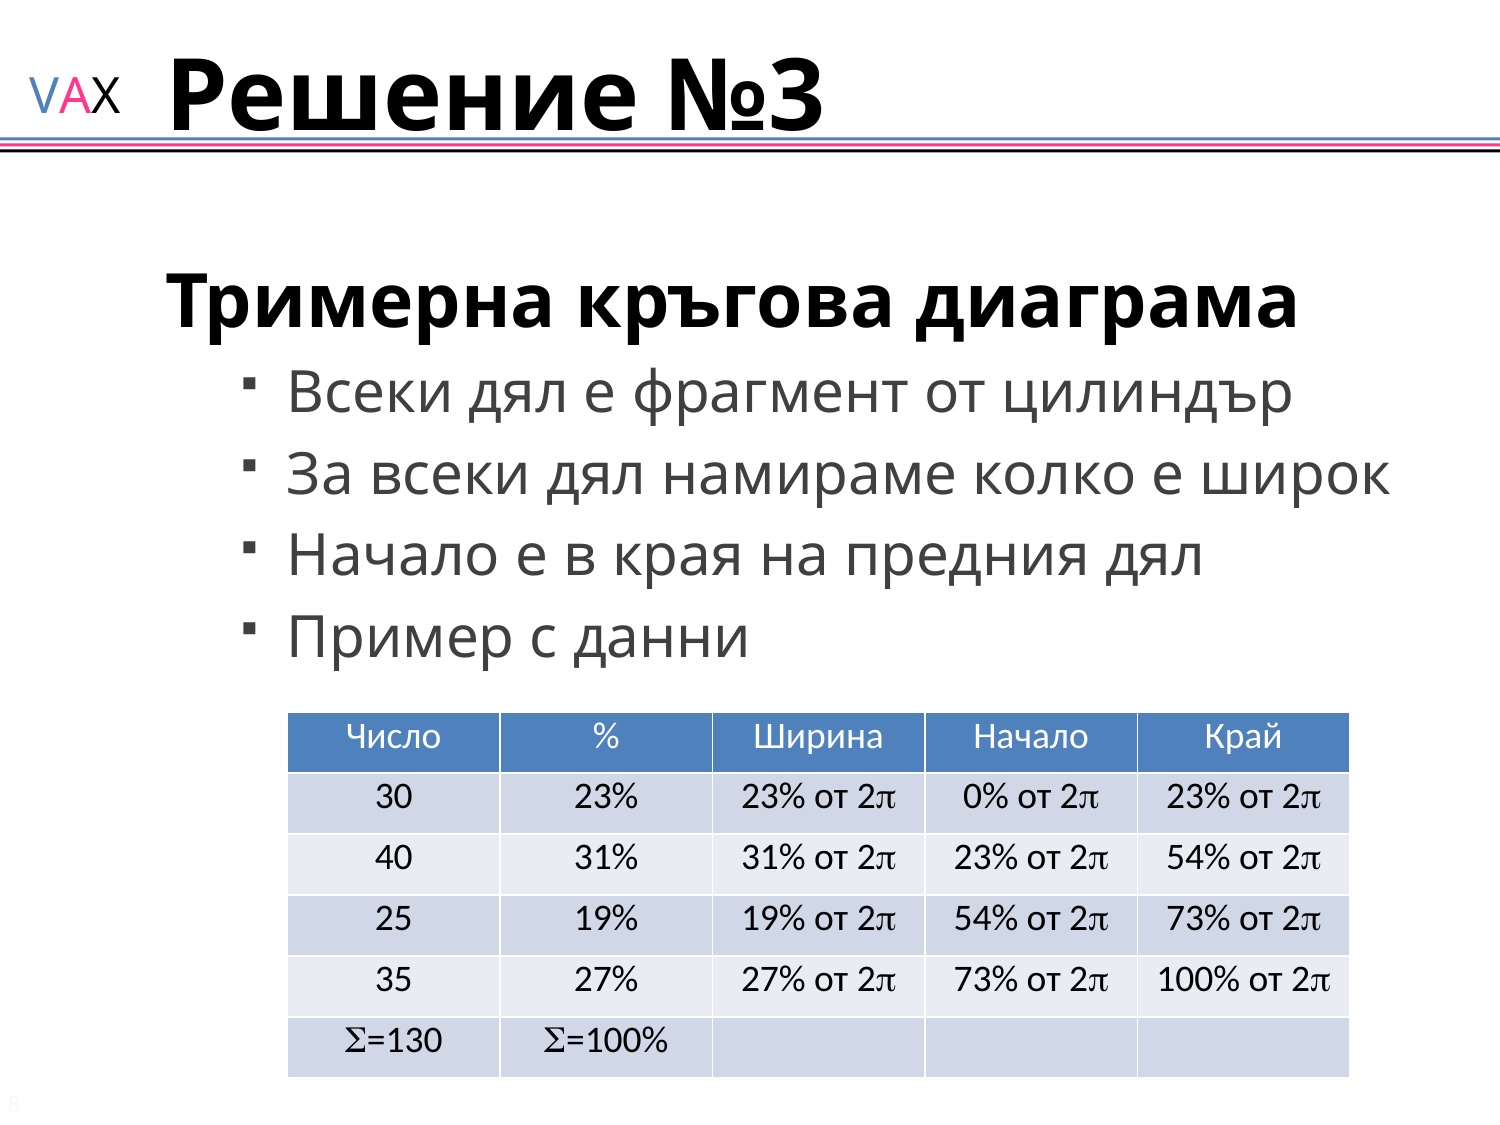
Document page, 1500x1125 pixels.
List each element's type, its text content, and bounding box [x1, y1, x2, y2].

title Решение №3 [0, 37, 1500, 144]
table_cell 35 [288, 957, 499, 1016]
table_cell 54% от 2 [1138, 835, 1349, 894]
table_cell 31% [501, 835, 712, 894]
table_header Ширина [713, 713, 924, 772]
table_cell 23% от 2 [1138, 774, 1349, 833]
table_cell 27% от 2 [713, 957, 924, 1016]
table_cell =130 [288, 1018, 499, 1077]
table_cell 54% от 2 [926, 896, 1137, 955]
table_cell [713, 1018, 924, 1077]
table_cell 100% от 2 [1138, 957, 1349, 1016]
table_cell 30 [288, 774, 499, 833]
table_header % [501, 713, 712, 772]
table_header Число [288, 713, 499, 772]
table_cell 19% от 2 [713, 896, 924, 955]
table_cell 25 [288, 896, 499, 955]
table_header Начало [926, 713, 1137, 772]
table_cell 27% [501, 957, 712, 1016]
table_cell 0% от 2 [926, 774, 1137, 833]
table_cell 23% от 2 [713, 774, 924, 833]
table_cell 73% от 2 [1138, 896, 1349, 955]
table_cell =100% [501, 1018, 712, 1077]
table_cell 23% [501, 774, 712, 833]
table_cell 73% от 2 [926, 957, 1137, 1016]
table_cell [1138, 1018, 1349, 1077]
table_cell 40 [288, 835, 499, 894]
table_cell 19% [501, 896, 712, 955]
table_header Край [1138, 713, 1349, 772]
table_cell 31% от 2 [713, 835, 924, 894]
table_cell [926, 1018, 1137, 1077]
table_cell 23% от 2 [926, 835, 1137, 894]
